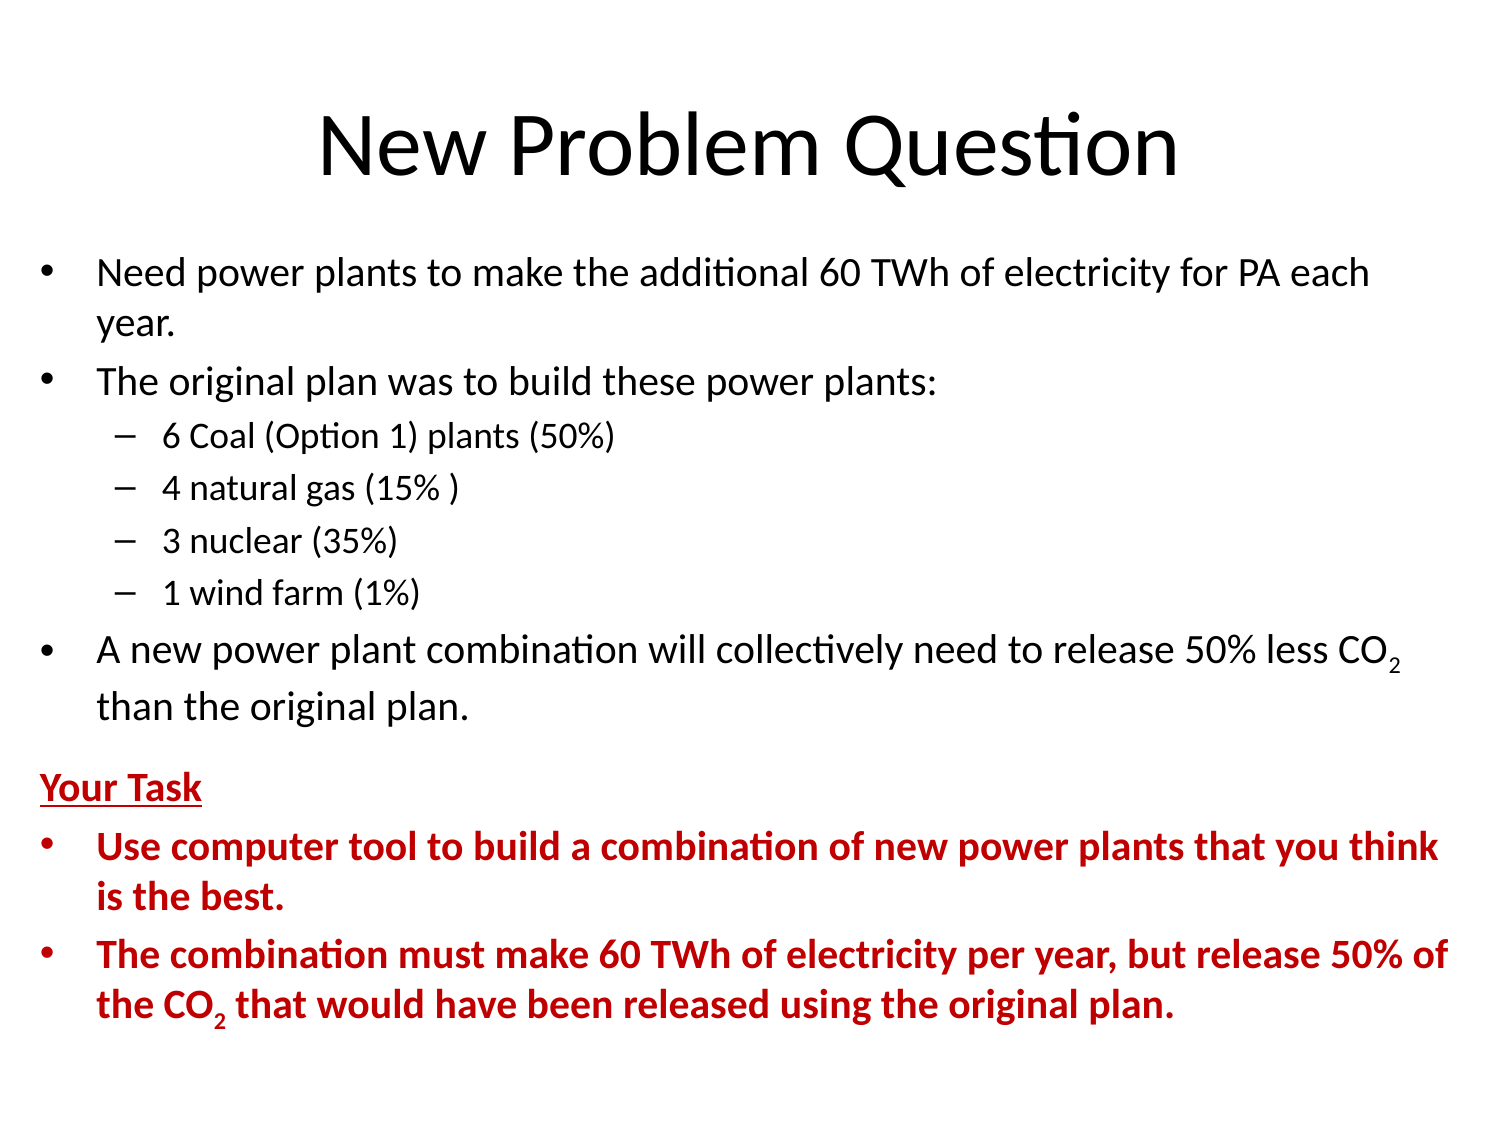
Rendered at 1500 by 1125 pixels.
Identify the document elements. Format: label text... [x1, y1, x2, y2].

title New Problem Question [75, 45, 1425, 233]
list Need power plants to make the additional 60 TWh of electricity for PA each year. The original plan was to build these power plants: 6 Coal (Option 1) plants (50%) 4 natural gas (15% ) 3 nuclear (35%) 1 wind farm (1%) A new power plant combination will collectively need to release 50% less CO2 than the original plan. Your Task Use computer tool to build a combination of new power plants that you think is the best. The combination must make 60 TWh of electricity per year, but release 50% of the CO2 that would have been released using the original plan. [24, 237, 1475, 1005]
